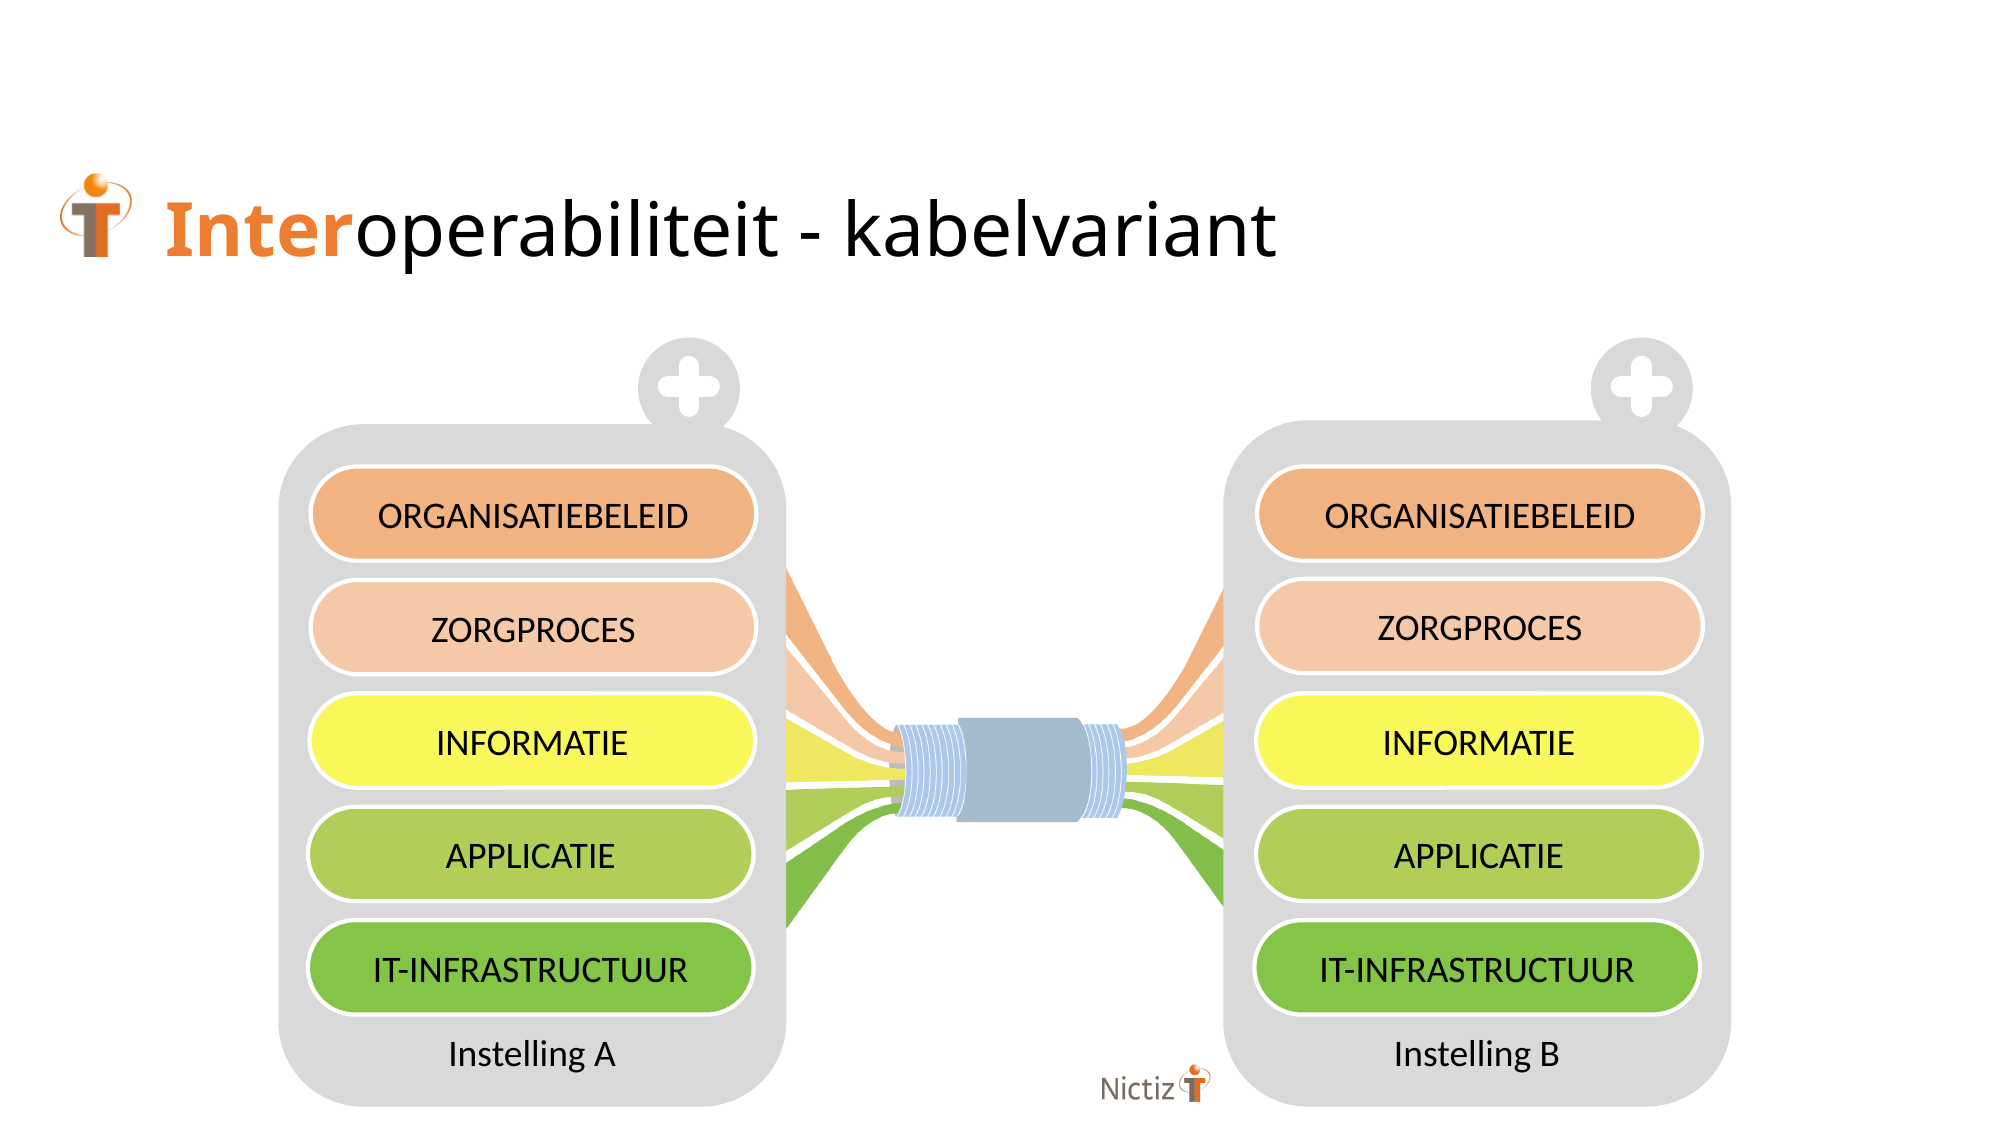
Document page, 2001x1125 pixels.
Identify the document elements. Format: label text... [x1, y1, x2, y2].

text_box ORGANISATIEBELEID [1256, 465, 1704, 562]
text_box ORGANISATIEBELEID [309, 465, 758, 562]
text_box IT-INFRASTRUCTUUR [306, 919, 755, 1016]
title Interoperabiliteit - kabelvariant [150, 184, 1863, 351]
text_box ZORGPROCES [1256, 577, 1704, 675]
picture [767, 513, 1254, 972]
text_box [668, 366, 710, 407]
text_box IT-INFRASTRUCTUUR [1253, 919, 1702, 1016]
text_box [1589, 336, 1694, 441]
picture [60, 173, 132, 257]
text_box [1621, 366, 1663, 407]
text_box Instelling A [277, 423, 788, 1108]
text_box INFORMATIE [1255, 692, 1703, 789]
text_box INFORMATIE [308, 692, 757, 789]
text_box APPLICATIE [1255, 805, 1703, 903]
picture [1097, 1060, 1214, 1106]
text_box [636, 336, 741, 441]
text_box APPLICATIE [306, 805, 755, 903]
text_box Instelling B [1222, 419, 1733, 1108]
text_box ZORGPROCES [309, 578, 758, 676]
